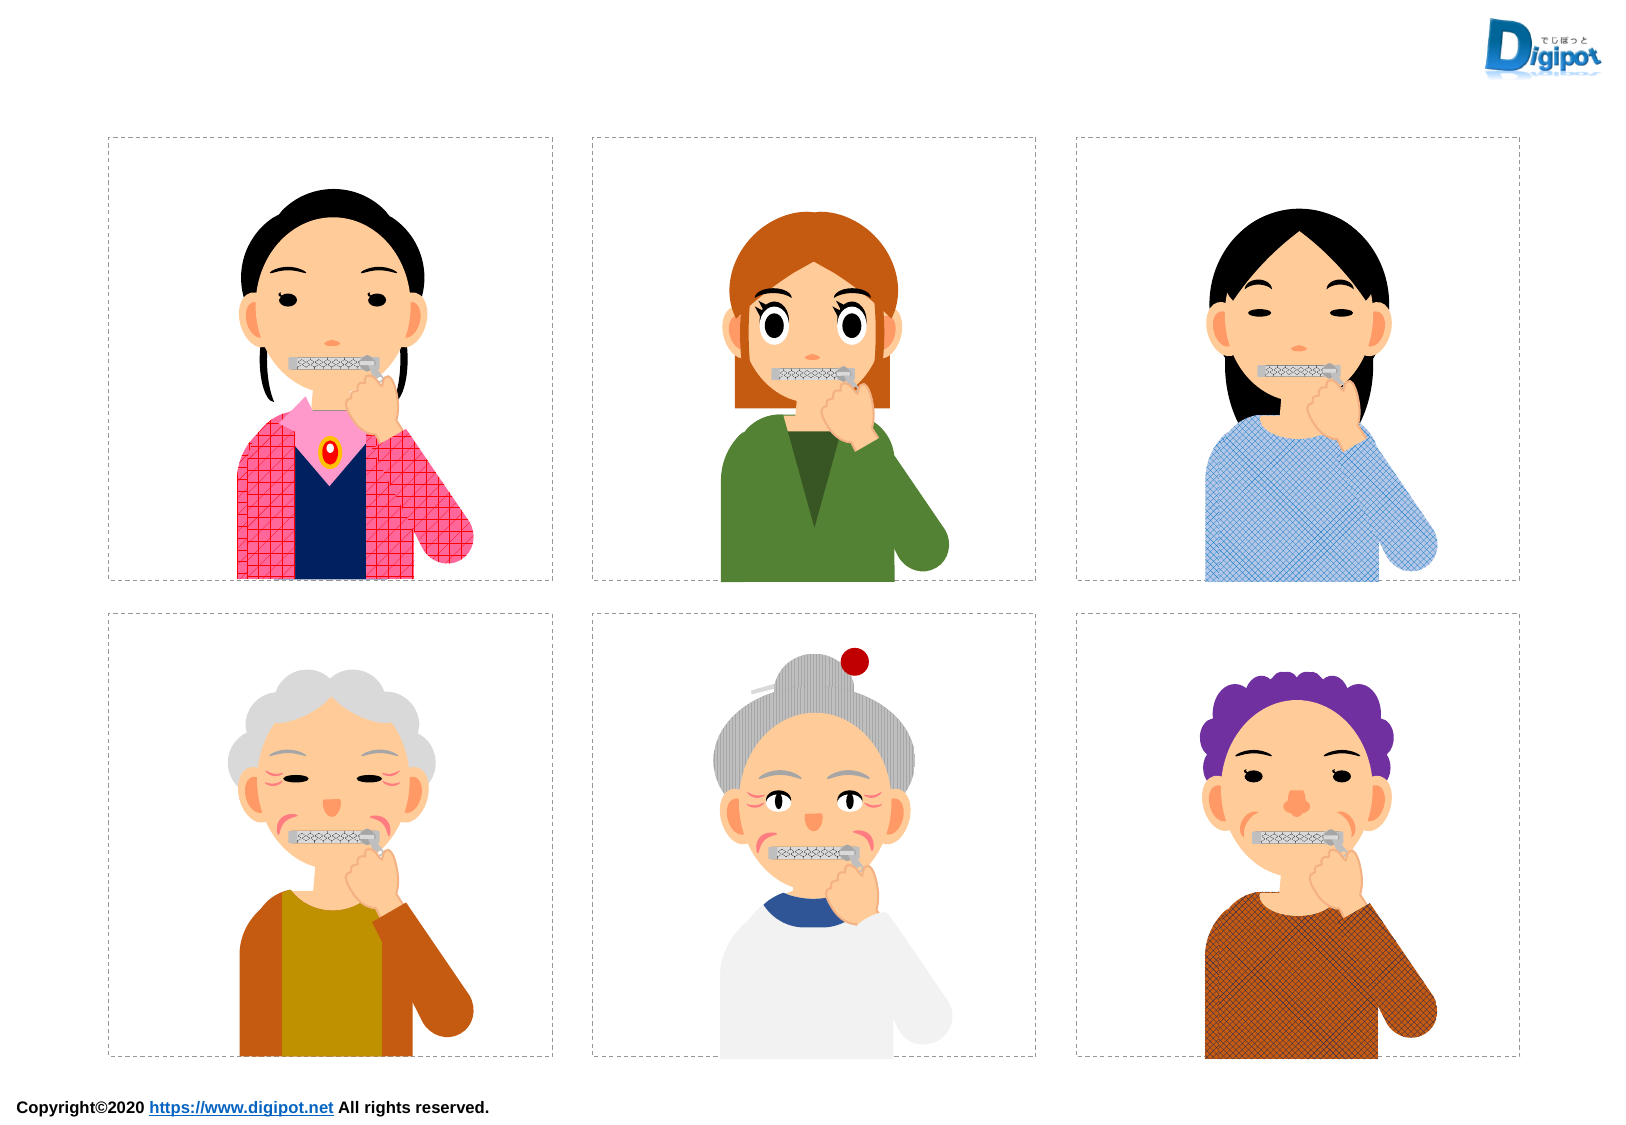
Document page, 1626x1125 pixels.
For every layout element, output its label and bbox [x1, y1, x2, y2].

text_box [1199, 671, 1416, 1060]
text_box [720, 211, 928, 583]
text_box [237, 189, 453, 580]
text_box [713, 647, 931, 1060]
text_box [1201, 191, 1417, 583]
text_box [227, 669, 453, 1057]
picture [1485, 18, 1602, 82]
